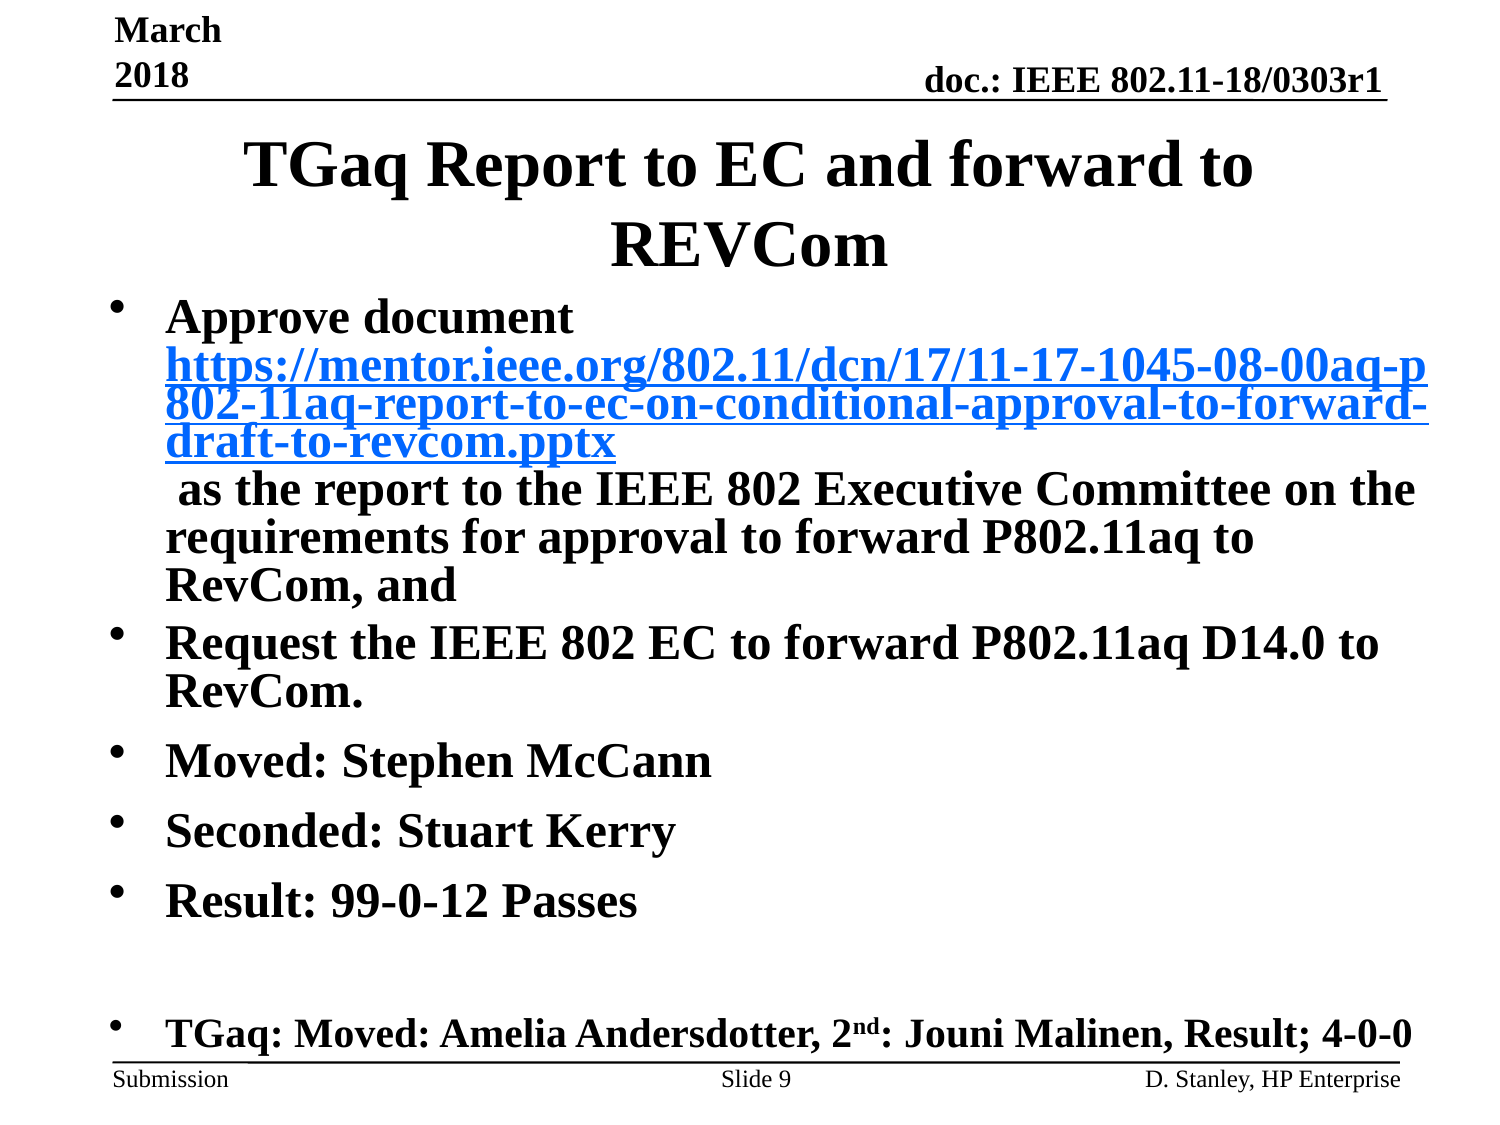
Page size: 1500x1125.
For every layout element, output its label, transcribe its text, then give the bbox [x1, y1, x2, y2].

title TGaq Report to EC and forward to REVCom [112, 112, 1388, 262]
footer D. Stanley, HP Enterprise [878, 1075, 1402, 1093]
list [68, 262, 1432, 1050]
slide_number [114, 49, 270, 95]
slide_number Slide 9 [712, 1075, 800, 1093]
text_box Approve document https://mentor.ieee.org/802.11/dcn/17/11-17-1045-08-00aq-p802-11aq-report-to-ec-on-conditional-approval-to-forward-draft-to-revcom.pptx as the report to the IEEE 802 Executive Committee on the requirements for approval to forward P802.11aq to RevCom, and Request the IEEE 802 EC to forward P802.11aq D14.0 to RevCom. Moved: Stephen McCann Seconded: Stuart Kerry Result: 99-0-12 Passes TGaq: Moved: Amelia Andersdotter, 2nd: Jouni Malinen, Result; 4-0-0 [93, 287, 1457, 1075]
